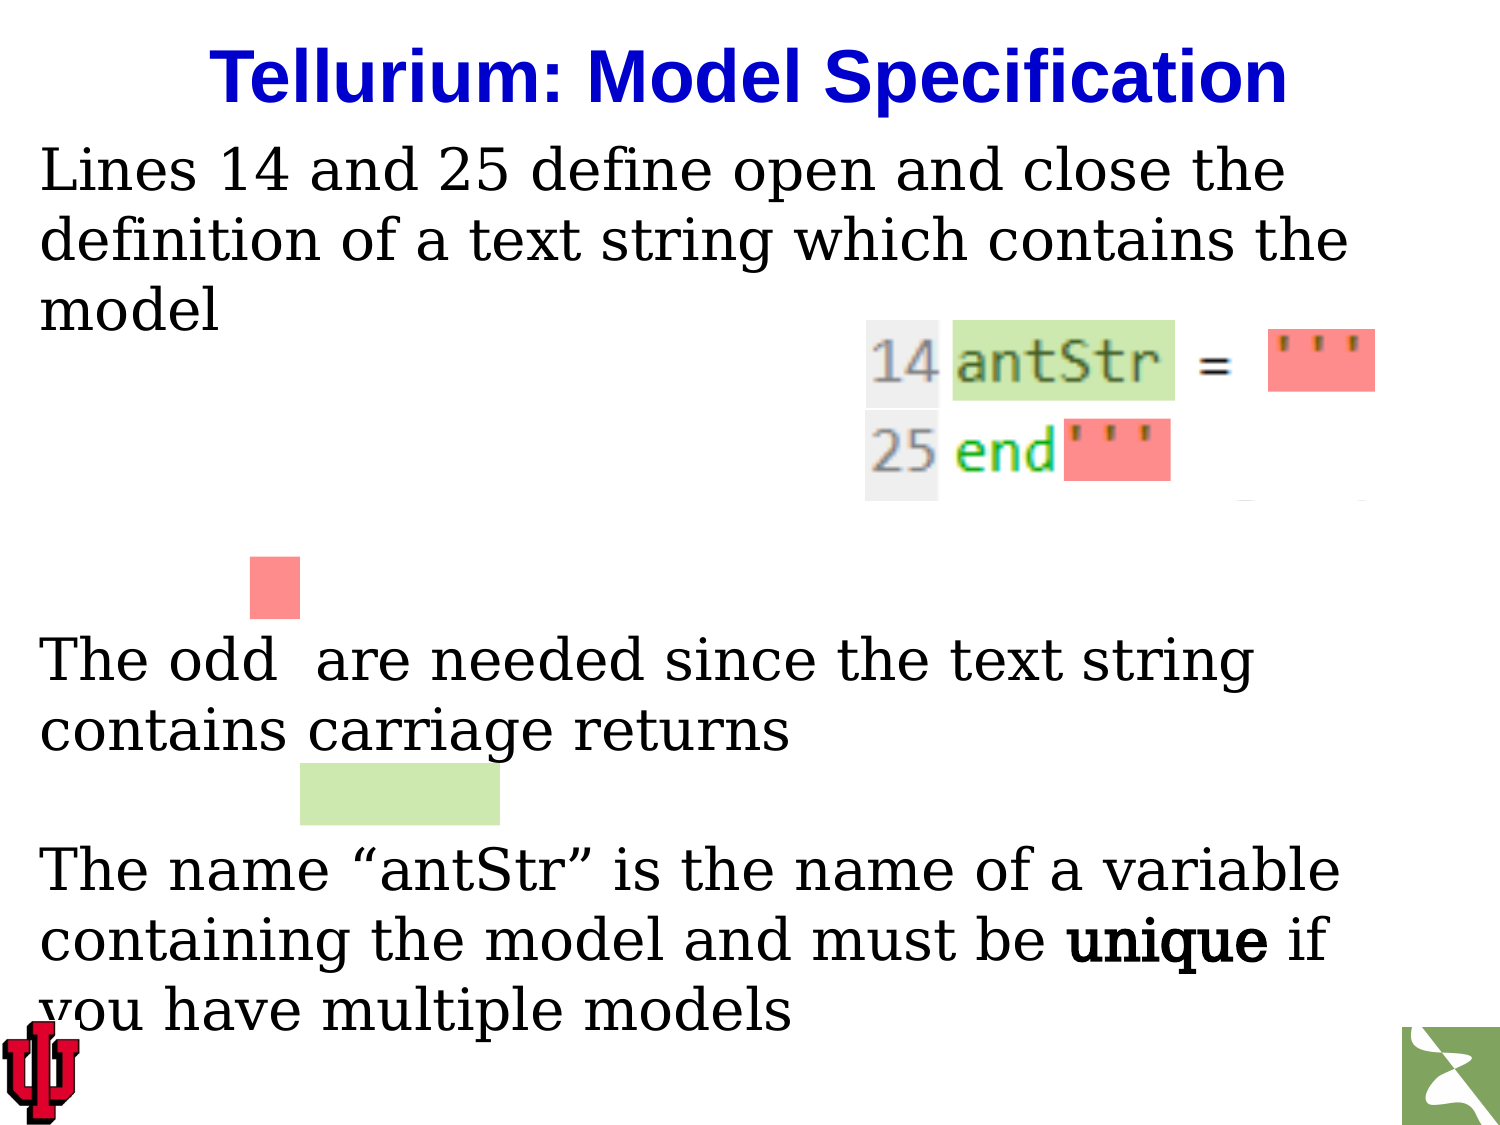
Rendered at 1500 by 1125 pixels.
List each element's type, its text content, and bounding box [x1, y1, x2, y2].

text_box [0, 112, 1500, 478]
picture [1402, 1027, 1500, 1125]
title Tellurium: Model Specification [0, 19, 1500, 112]
text_box [298, 761, 502, 828]
picture [0, 1020, 80, 1125]
text_box [248, 555, 302, 621]
text_box [0, 556, 1500, 663]
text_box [864, 319, 1428, 501]
